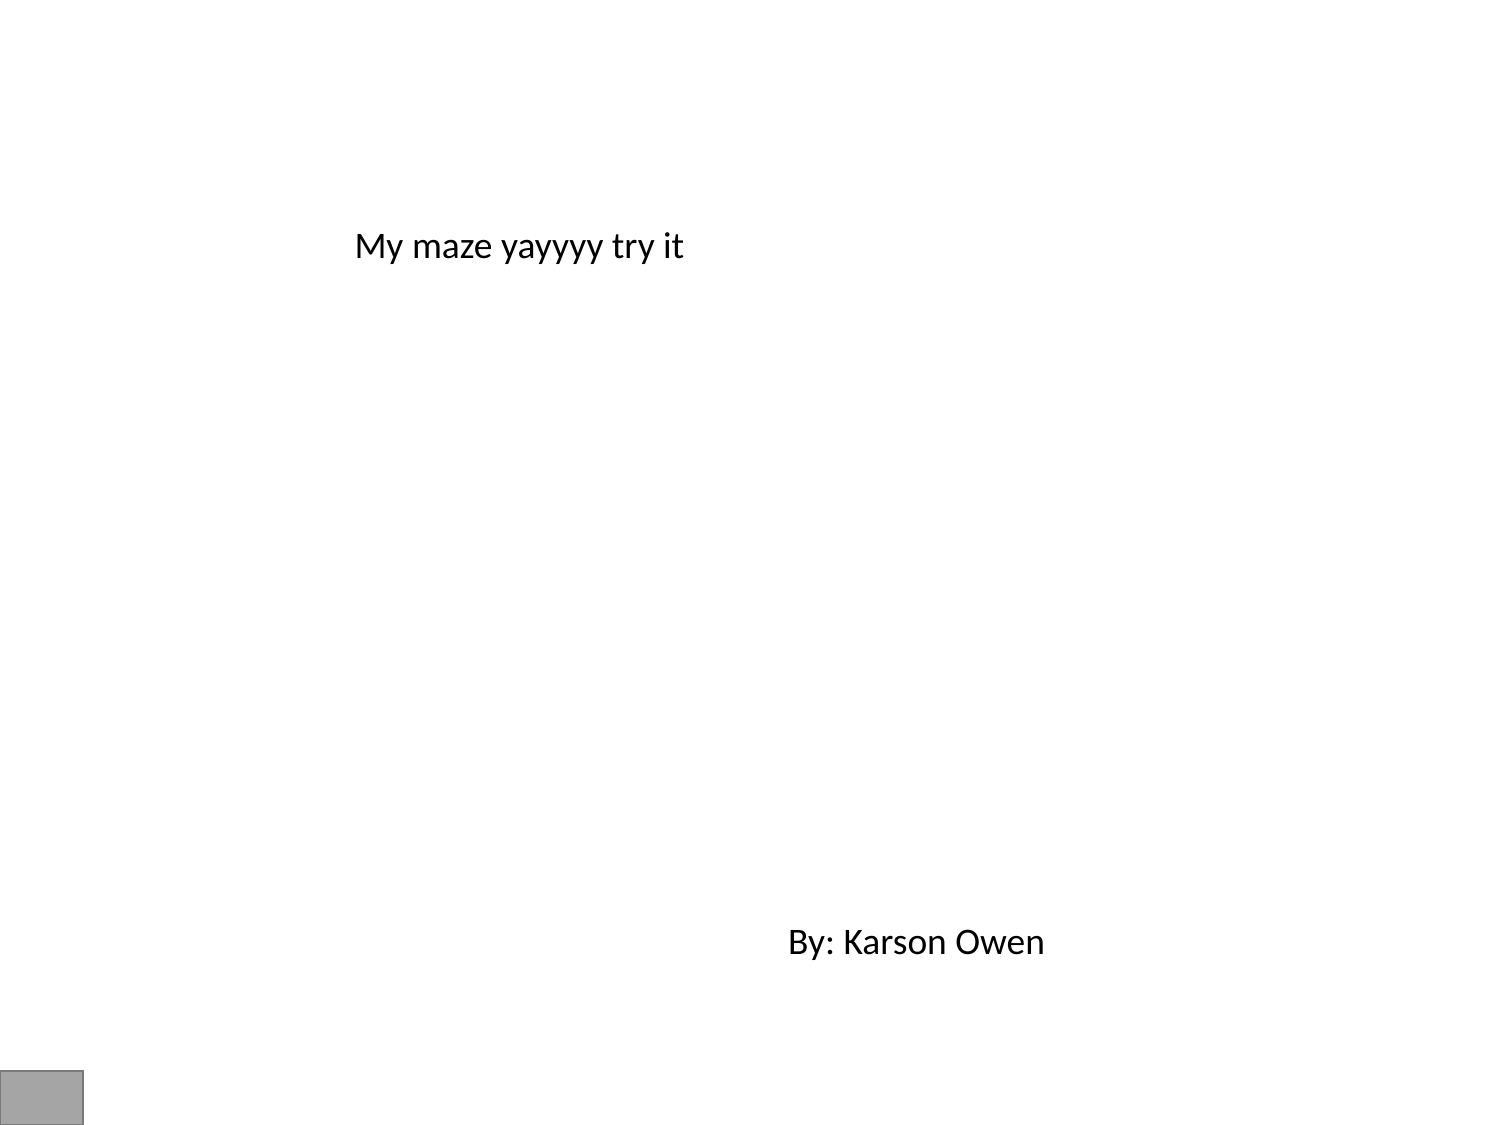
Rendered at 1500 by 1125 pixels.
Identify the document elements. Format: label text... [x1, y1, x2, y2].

text_box [0, 1070, 84, 1125]
text_box By: Karson Owen [773, 909, 1451, 970]
text_box My maze yayyyy try it [339, 213, 957, 273]
